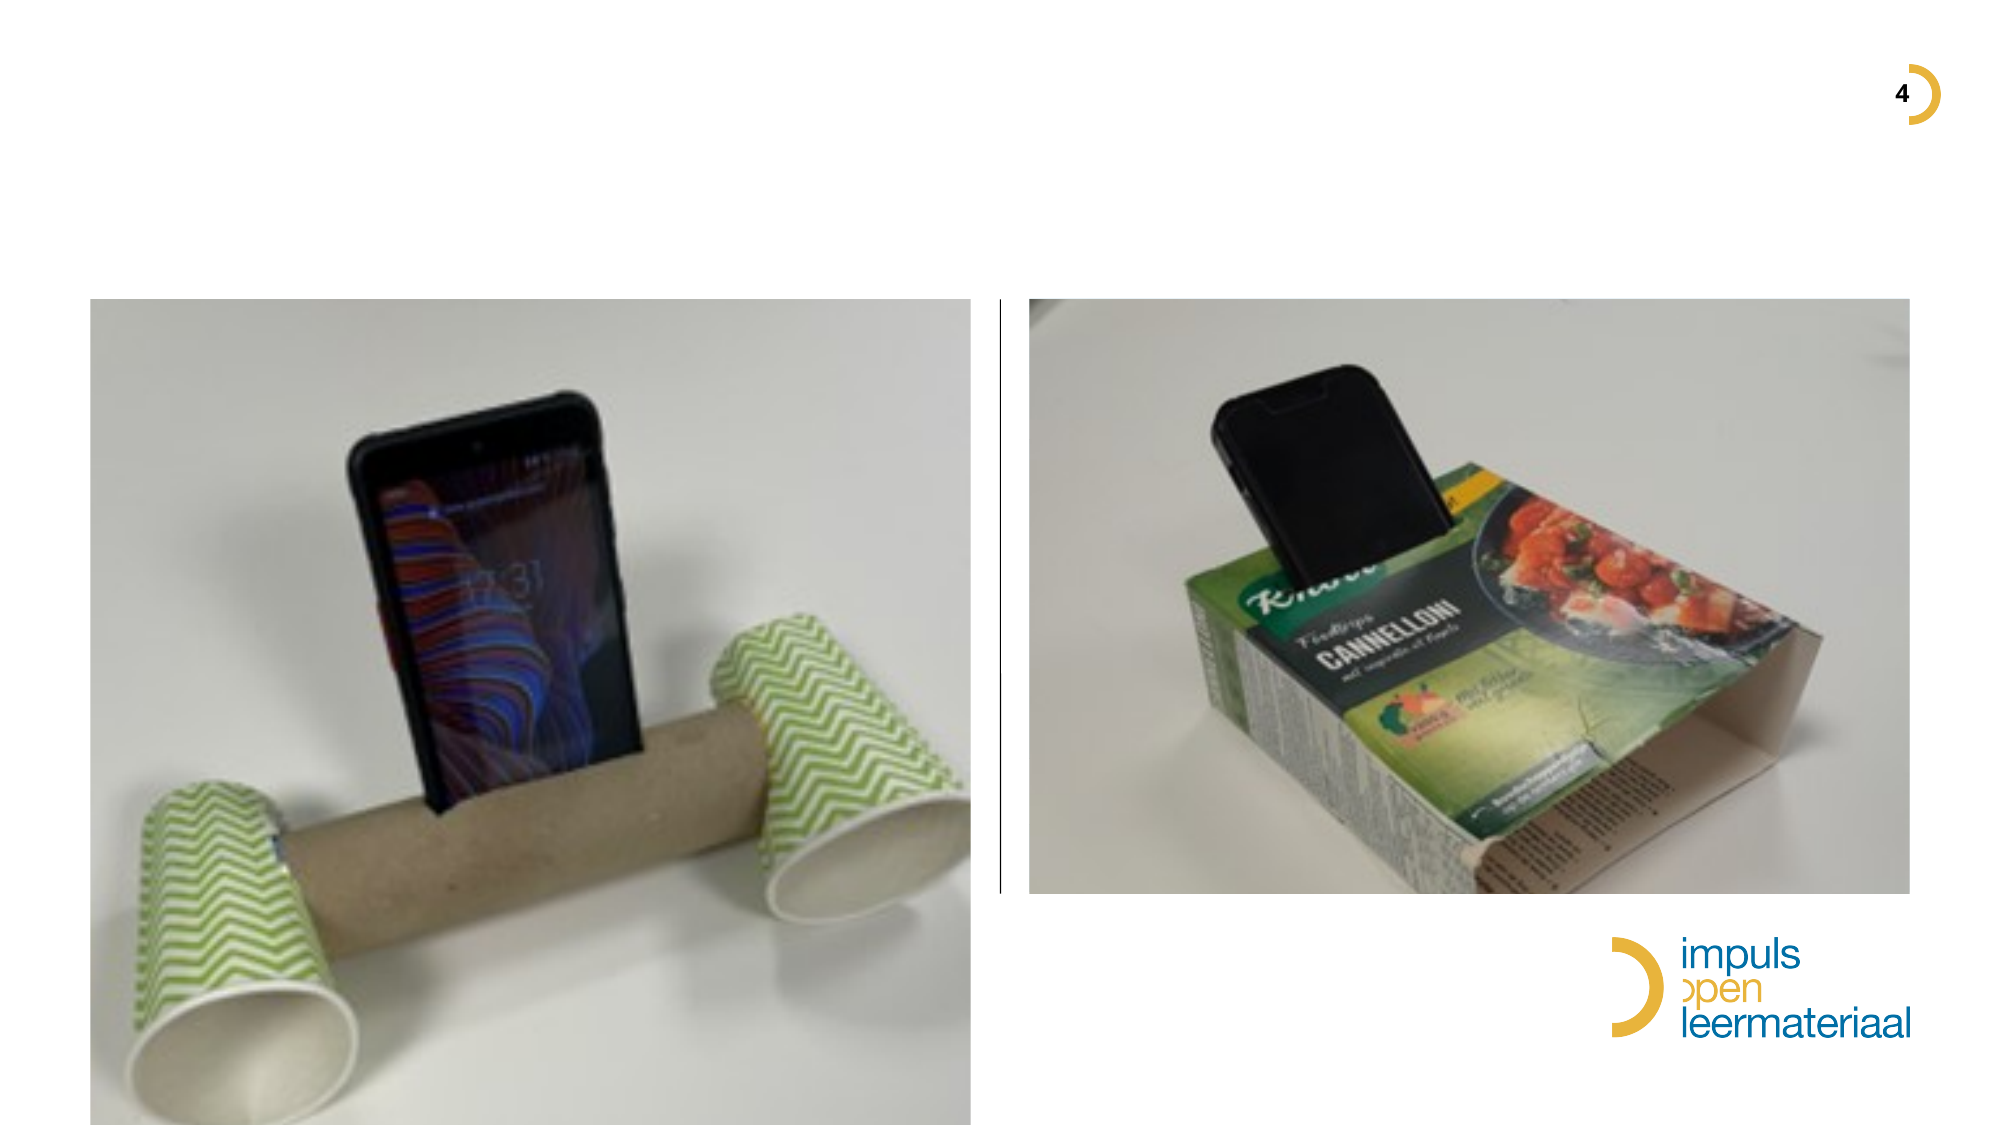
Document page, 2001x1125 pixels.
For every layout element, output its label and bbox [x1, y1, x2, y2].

picture [1887, 1027, 1897, 1034]
picture [1029, 299, 1910, 894]
picture [1752, 1018, 1761, 1038]
picture [1787, 1027, 1797, 1034]
picture [1695, 1018, 1705, 1023]
picture [1612, 937, 1910, 1038]
picture [1822, 1018, 1833, 1023]
picture [1717, 1018, 1727, 1023]
picture [1766, 1018, 1775, 1038]
picture [1845, 1019, 1853, 1038]
picture [90, 299, 971, 1125]
picture [1865, 1027, 1875, 1034]
picture [1909, 64, 1941, 125]
picture [1694, 1028, 1716, 1038]
